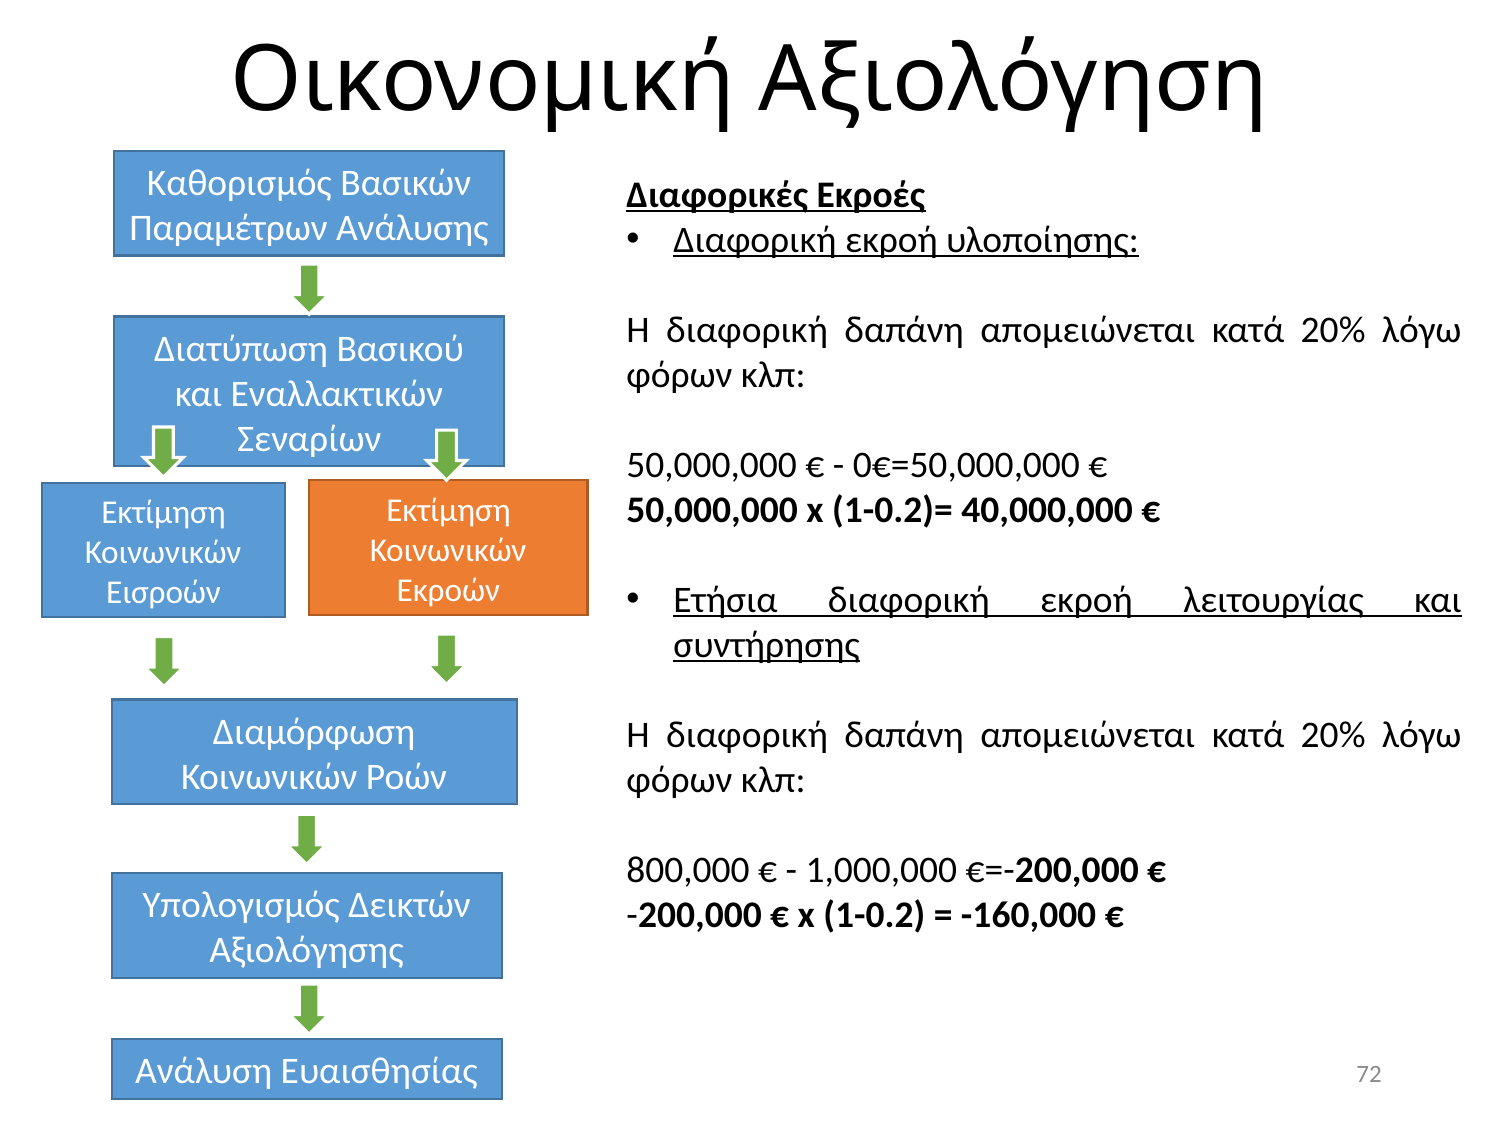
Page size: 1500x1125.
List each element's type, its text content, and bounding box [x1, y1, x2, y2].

text_box Διαφορικές Εκροές Διαφορική εκροή υλοποίησης: Η διαφορική δαπάνη απομειώνεται κατά 20% λόγω φόρων κλπ: 50,000,000 € - 0€=50,000,000 € 50,000,000 x (1-0.2)= 40,000,000 € Ετήσια διαφορική εκροή λειτουργίας και συντήρησης Η διαφορική δαπάνη απομειώνεται κατά 20% λόγω φόρων κλπ: 800,000 € - 1,000,000 €=-200,000 € -200,000 € x (1-0.2) = -160,000 € [611, 162, 1477, 943]
slide_number 72 [1059, 1042, 1397, 1103]
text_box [41, 150, 588, 1100]
title Οικονομική Αξιολόγηση [0, 0, 1500, 161]
